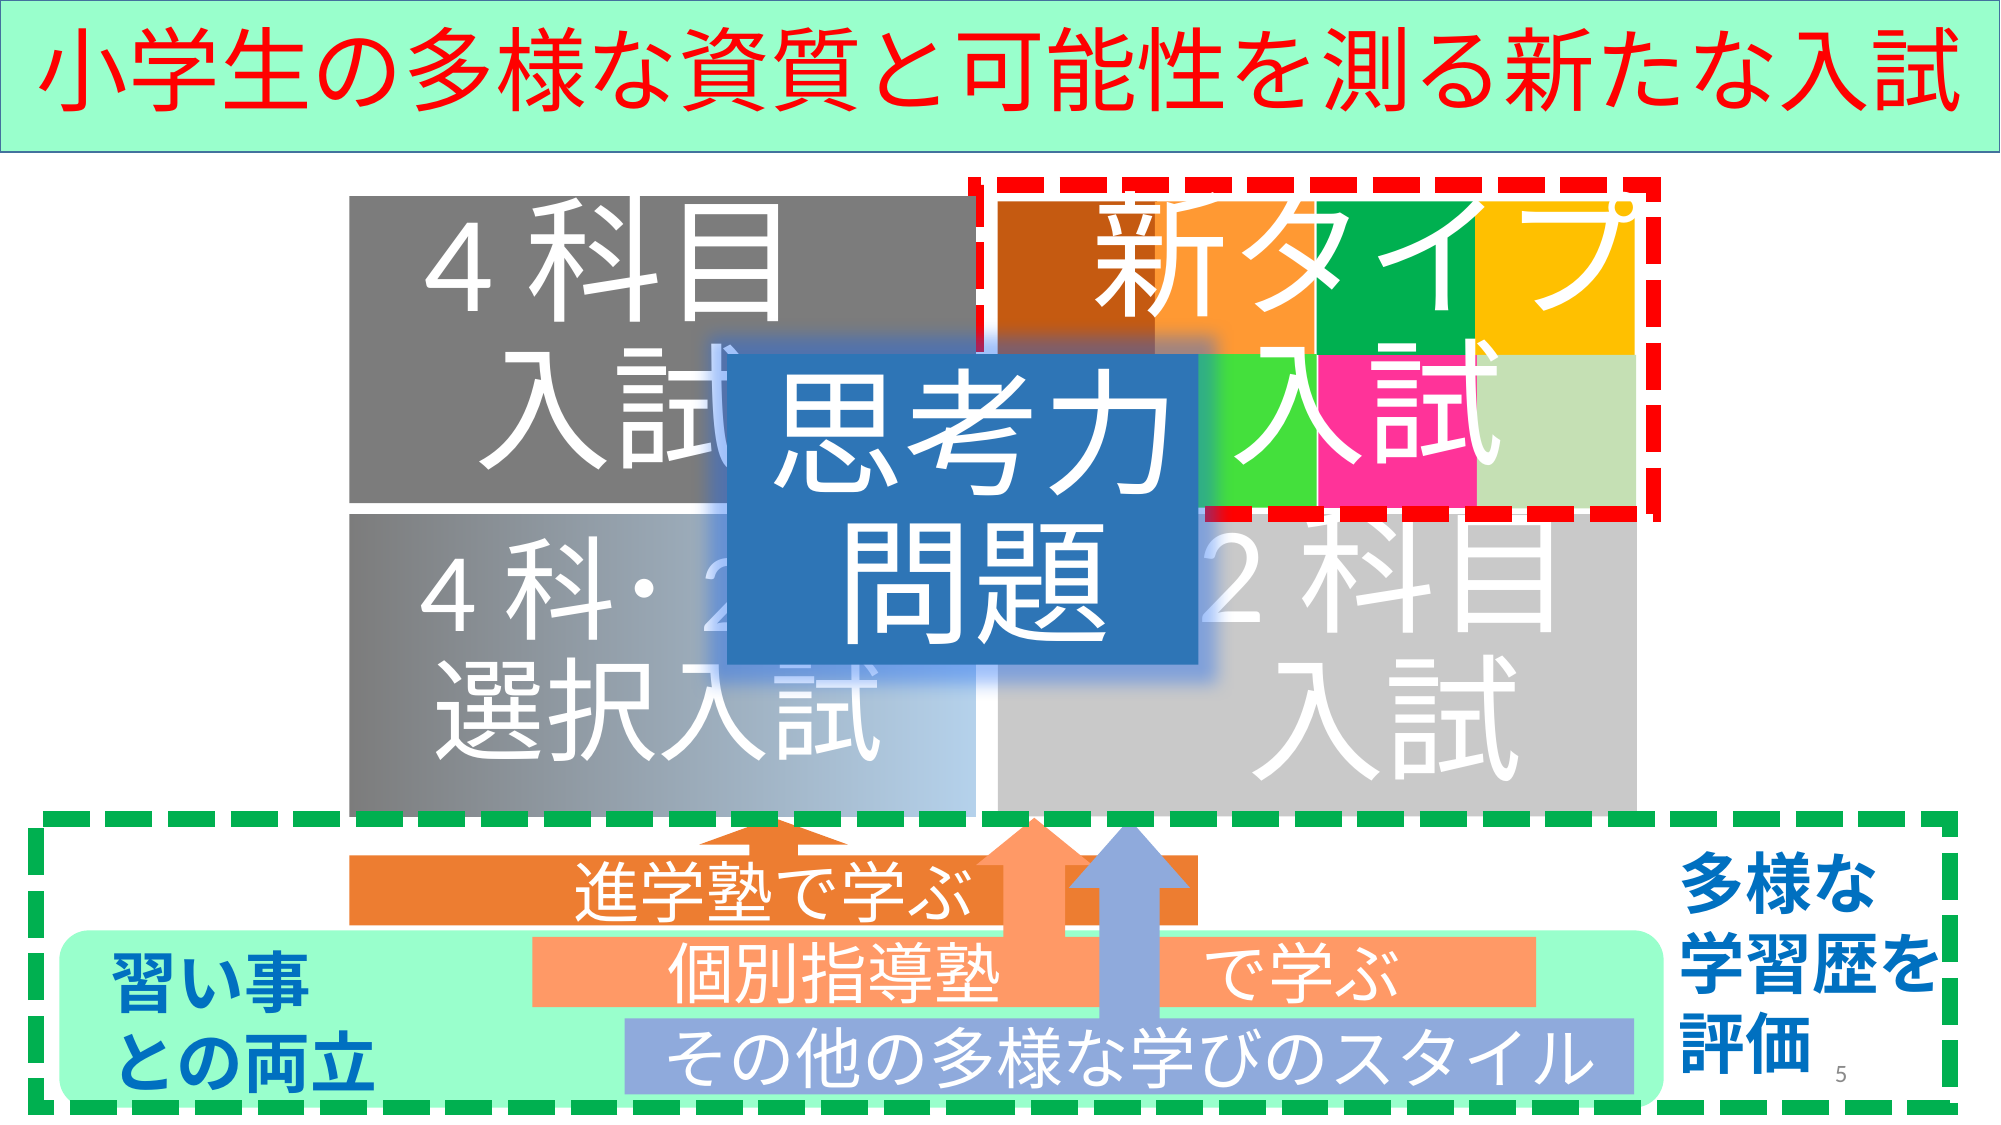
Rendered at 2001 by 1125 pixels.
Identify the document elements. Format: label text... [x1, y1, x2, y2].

text_box 小学生の多様な資質と可能性を測る新たな入試 [12, 29, 1988, 120]
text_box [35, 818, 1951, 1109]
text_box 多様な 学習歴を 評価 [1663, 834, 1973, 1090]
text_box [0, 0, 2000, 153]
slide_number 5 [1412, 1042, 1863, 1103]
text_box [349, 185, 1698, 817]
